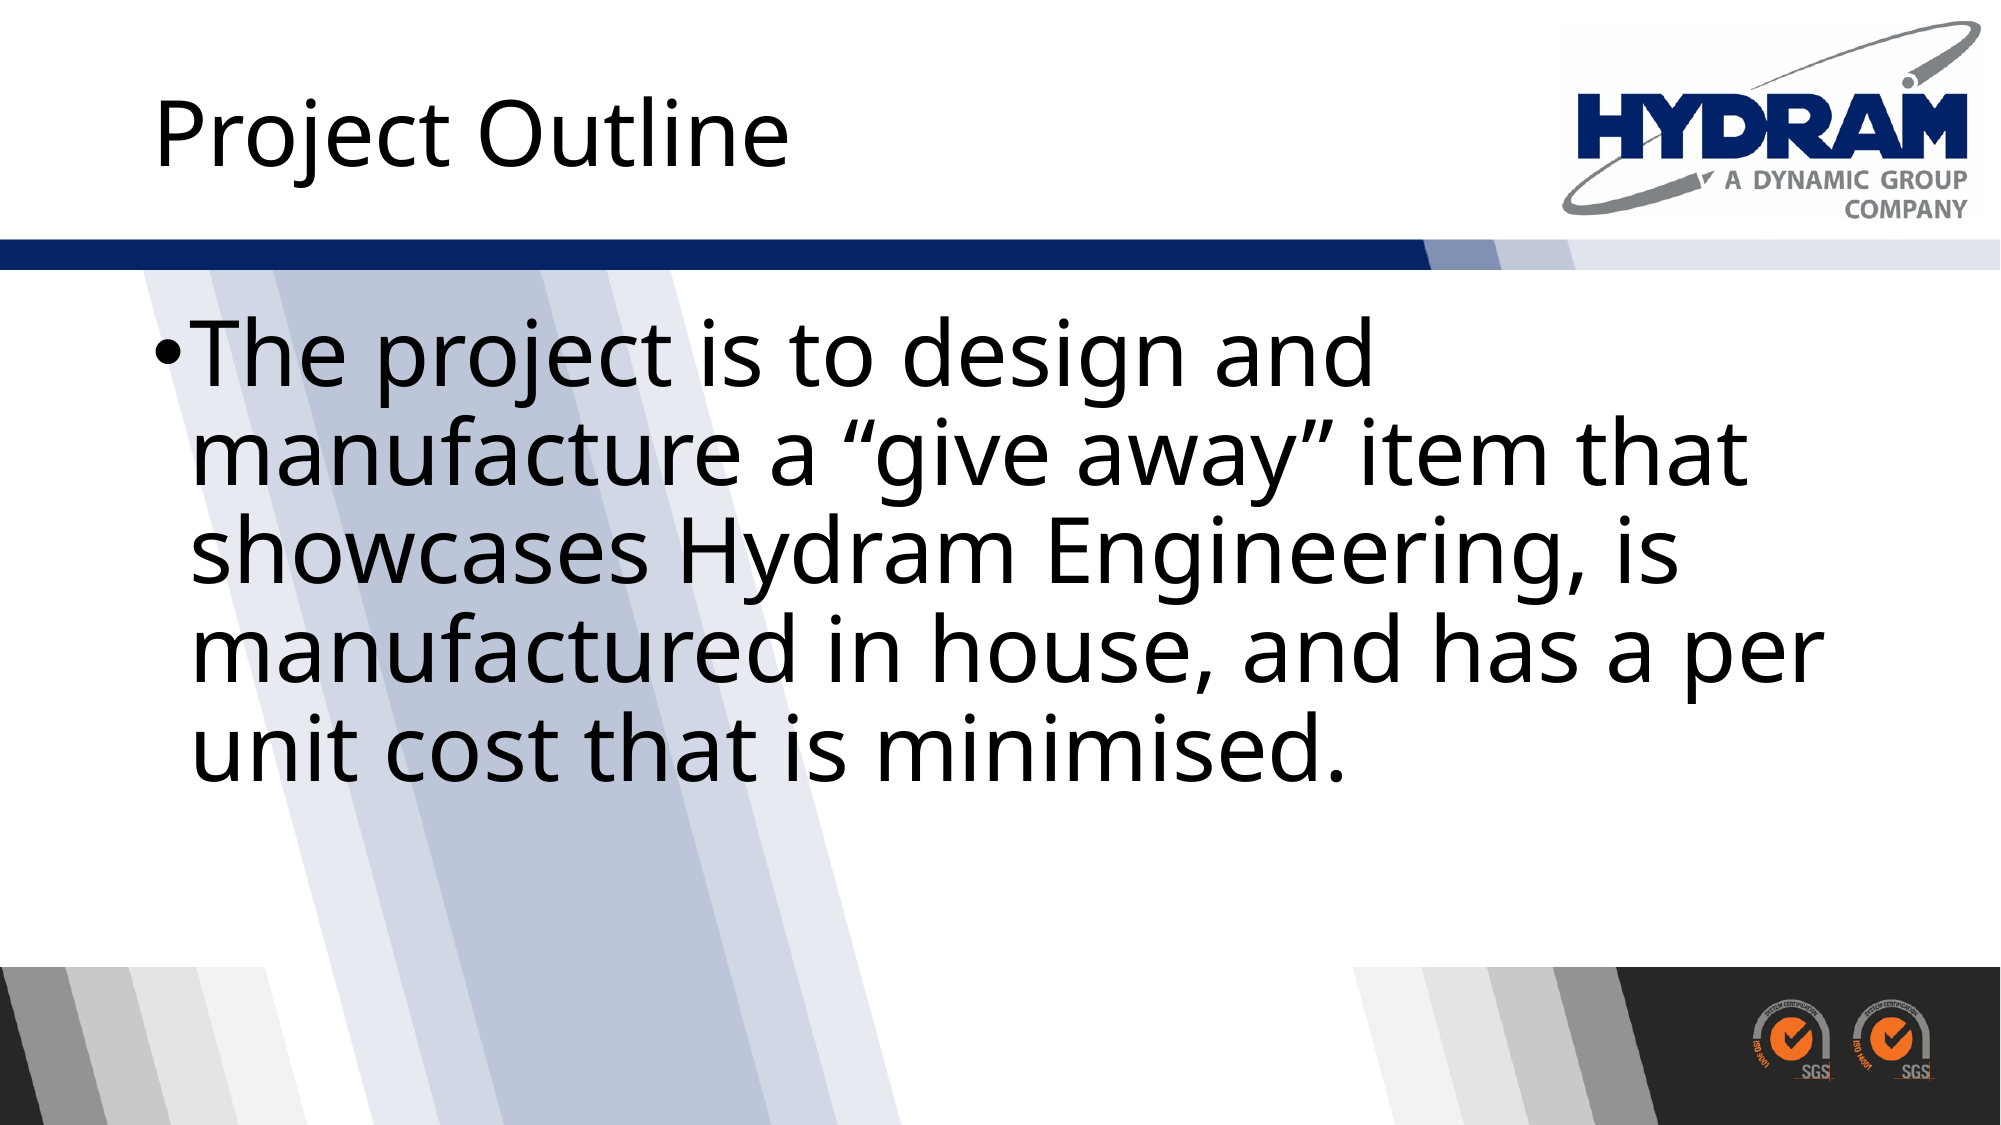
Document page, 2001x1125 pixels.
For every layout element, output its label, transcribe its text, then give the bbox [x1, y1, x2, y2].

title Project Outline [137, 28, 1863, 246]
picture [0, 0, 2001, 1125]
list The project is to design and manufacture a “give away” item that showcases Hydram Engineering, is manufactured in house, and has a per unit cost that is minimised. [137, 299, 1863, 1014]
